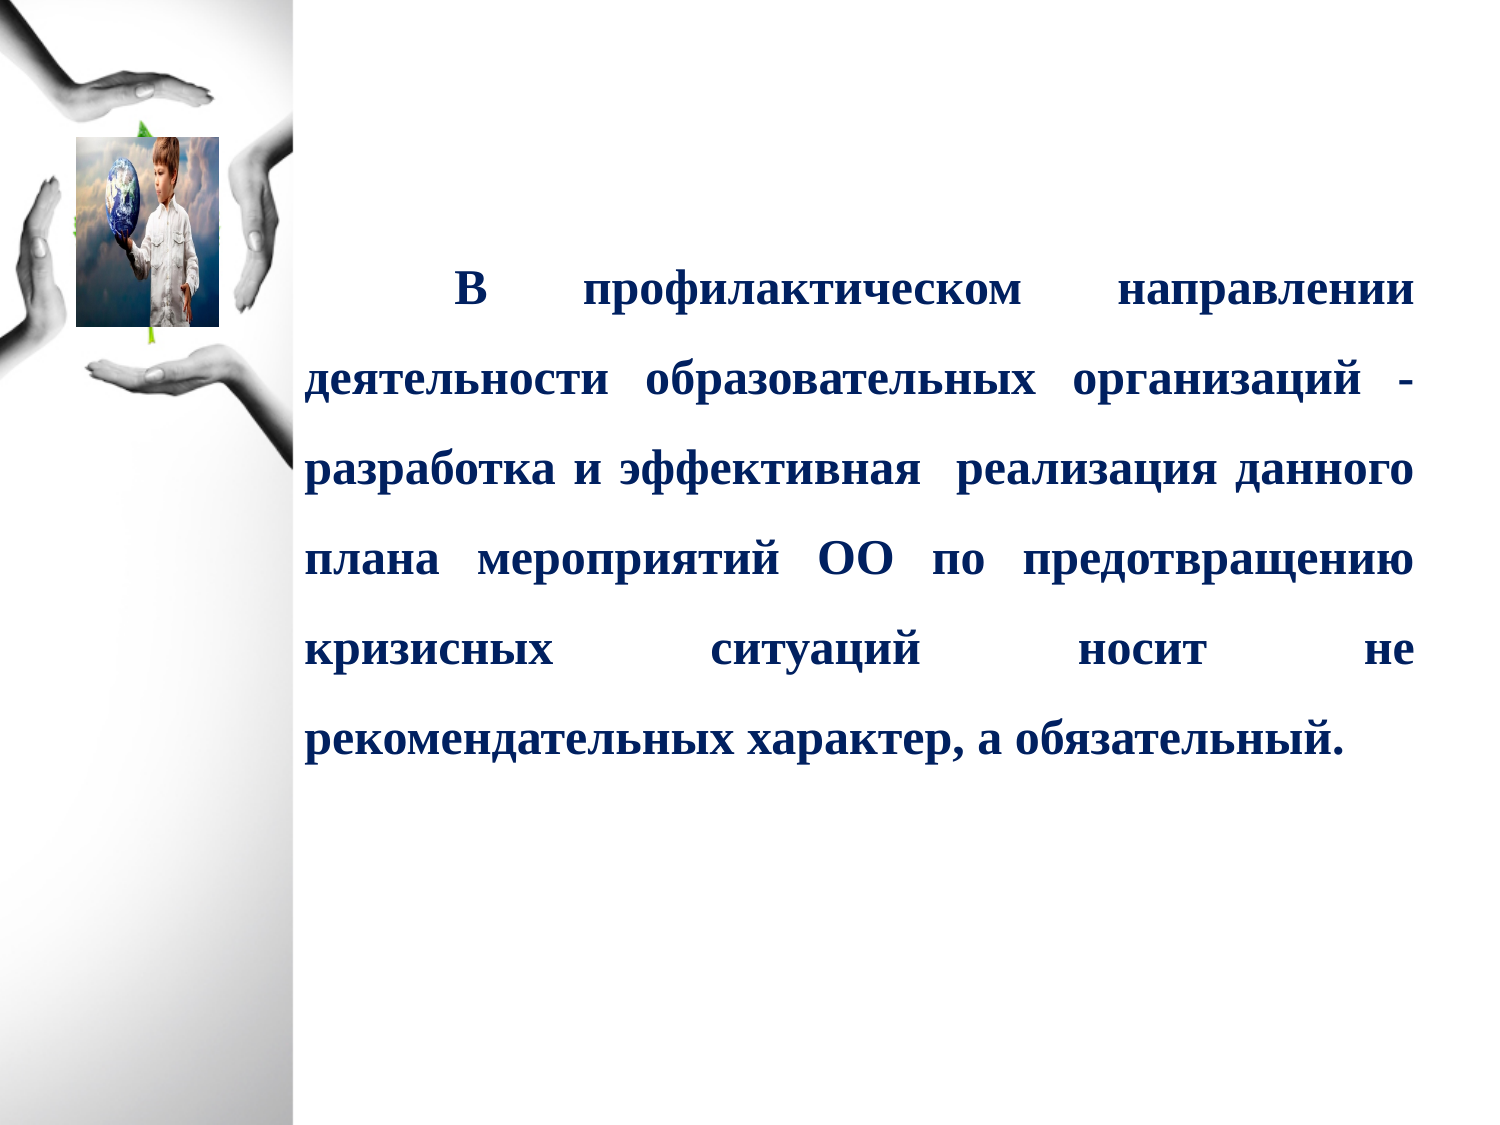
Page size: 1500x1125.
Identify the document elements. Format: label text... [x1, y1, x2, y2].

picture [0, 0, 1500, 1125]
list В профилактическом направлении деятельности образовательных организаций - разработка и эффективная реализация данного плана мероприятий ОО по предотвращению кризисных ситуаций носит не рекомендательных характер, а обязательный. [289, 152, 1430, 799]
